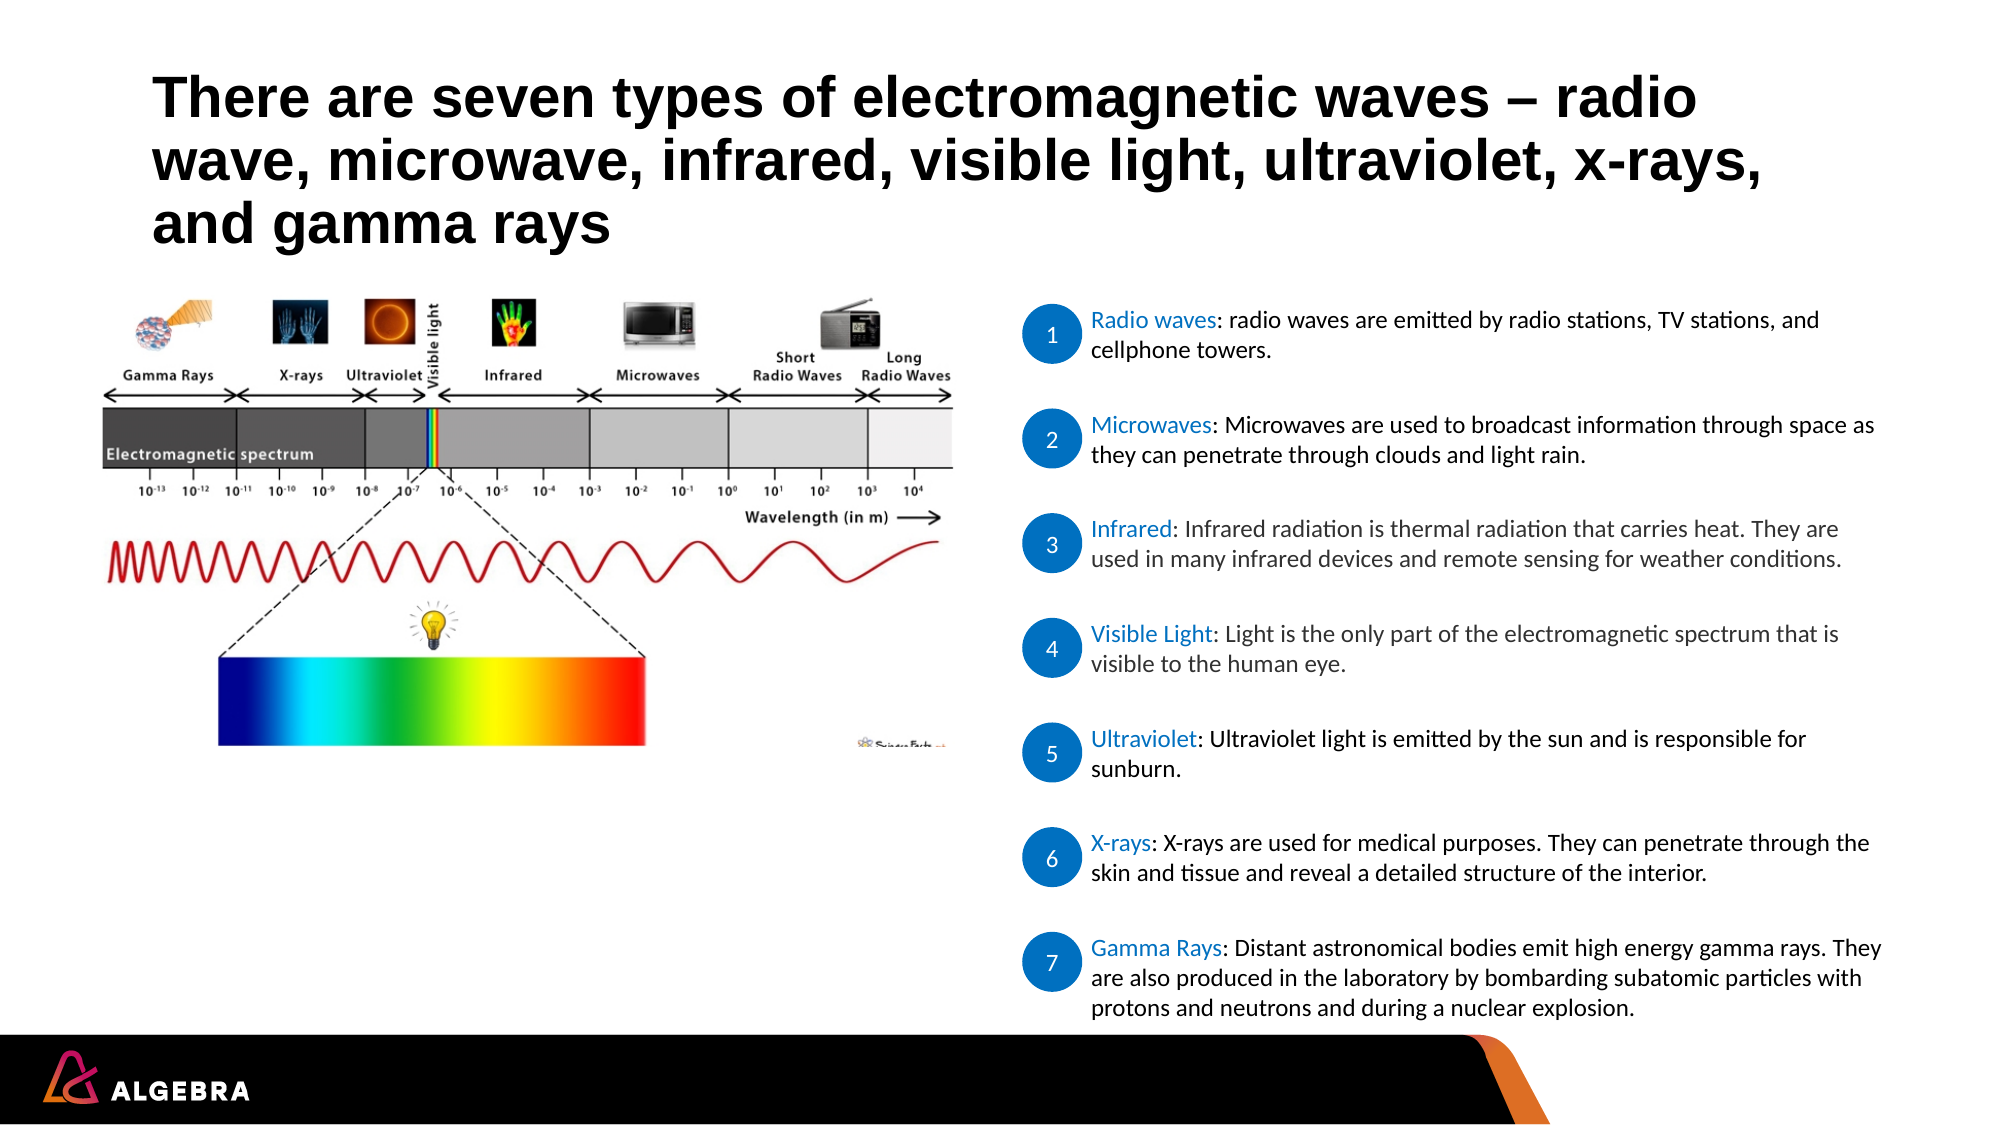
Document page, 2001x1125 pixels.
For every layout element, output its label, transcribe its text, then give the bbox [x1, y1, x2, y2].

picture [0, 1034, 1733, 1125]
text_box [1022, 505, 1899, 581]
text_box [1022, 819, 1899, 895]
picture [101, 295, 957, 747]
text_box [1022, 610, 1899, 686]
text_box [1022, 714, 1899, 791]
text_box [1022, 400, 1899, 477]
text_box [1022, 924, 1899, 1000]
title There are seven types of electromagnetic waves – radio wave, microwave, infrared, visible light, ultraviolet, x-rays, and gamma rays [137, 59, 1863, 278]
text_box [1022, 296, 1899, 372]
